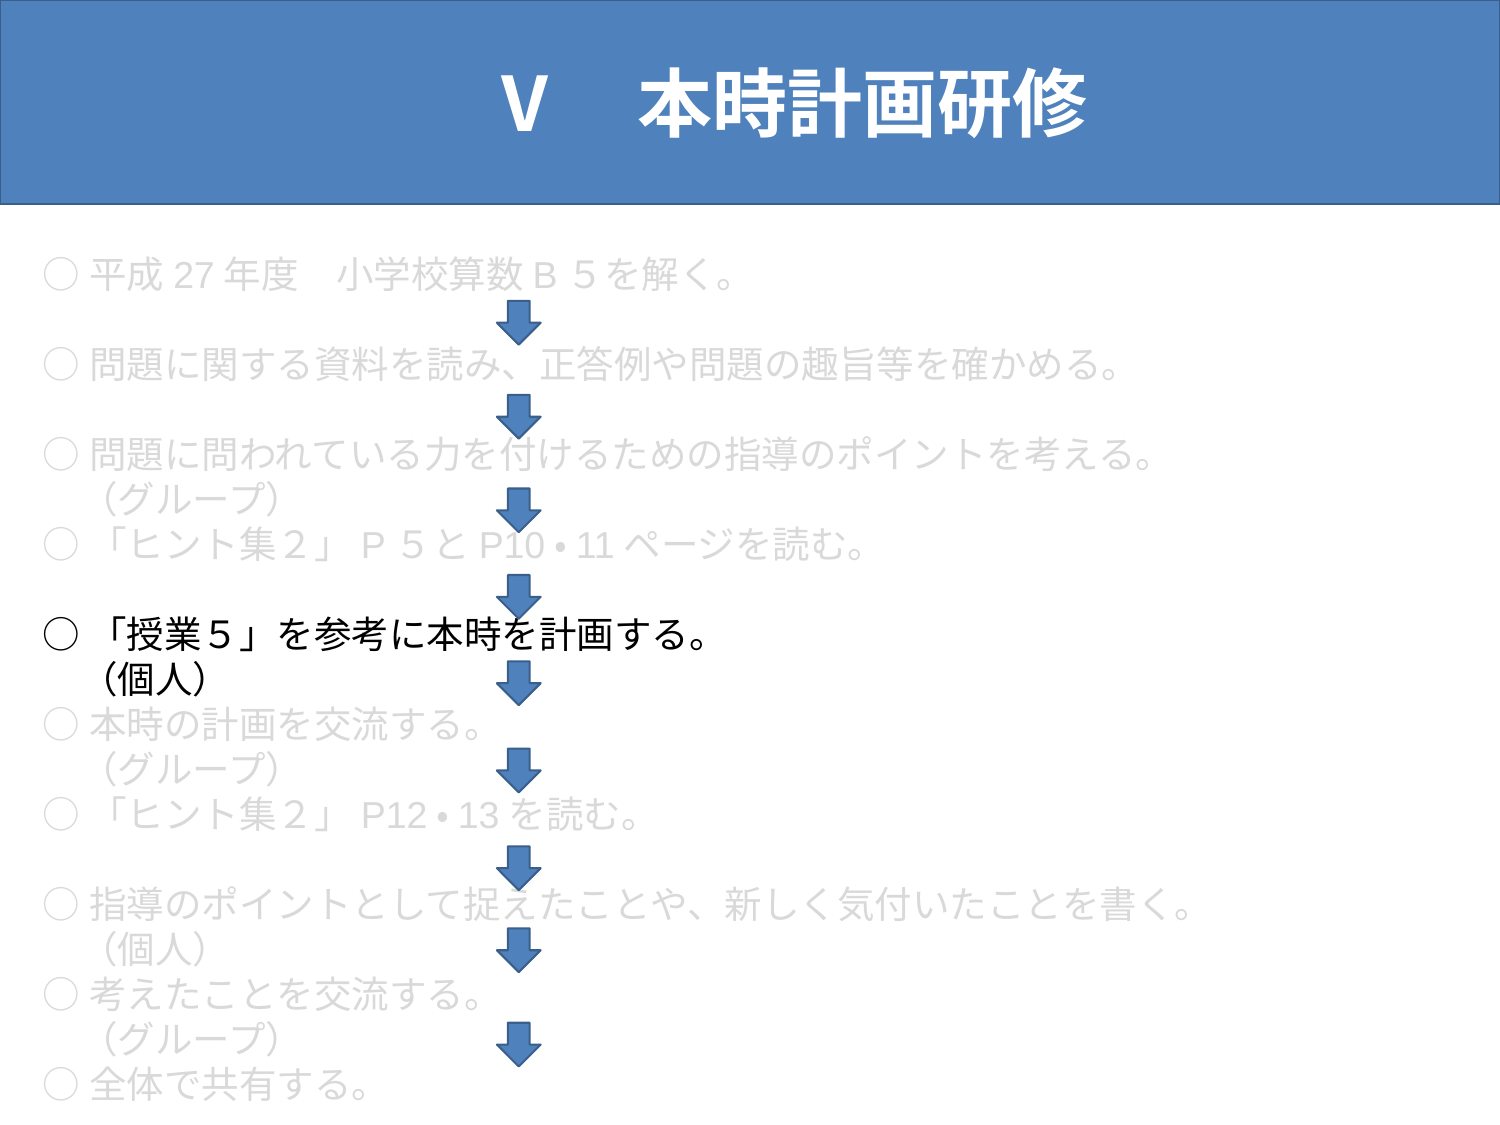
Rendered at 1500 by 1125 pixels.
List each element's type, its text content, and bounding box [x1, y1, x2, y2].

text_box [495, 1021, 542, 1068]
text_box [495, 573, 542, 620]
text_box [495, 927, 542, 973]
text_box [495, 660, 542, 706]
text_box Ⅴ 本時計画研修 [0, 0, 1500, 205]
text_box [495, 393, 542, 440]
text_box ○平成27年度 小学校算数B５を解く。 ○問題に関する資料を読み、正答例や問題の趣旨等を確かめる。 ○問題に問われている力を付けるための指導のポイントを考える。 （グループ） ○「ヒント集２」P５とP10・11ページを読む。 ○「授業５」を参考に本時を計画する。 （個人） ○本時の計画を交流する。 （グループ） ○「ヒント集２」P12・13を読む。 ○指導のポイントとして捉えたことや、新しく気付いたことを書く。 （個人） ○考えたことを交流する。 （グループ） ○全体で共有する。 [28, 243, 1472, 1114]
text_box [495, 845, 542, 891]
text_box [495, 487, 542, 533]
text_box [495, 299, 542, 346]
text_box [495, 747, 542, 794]
